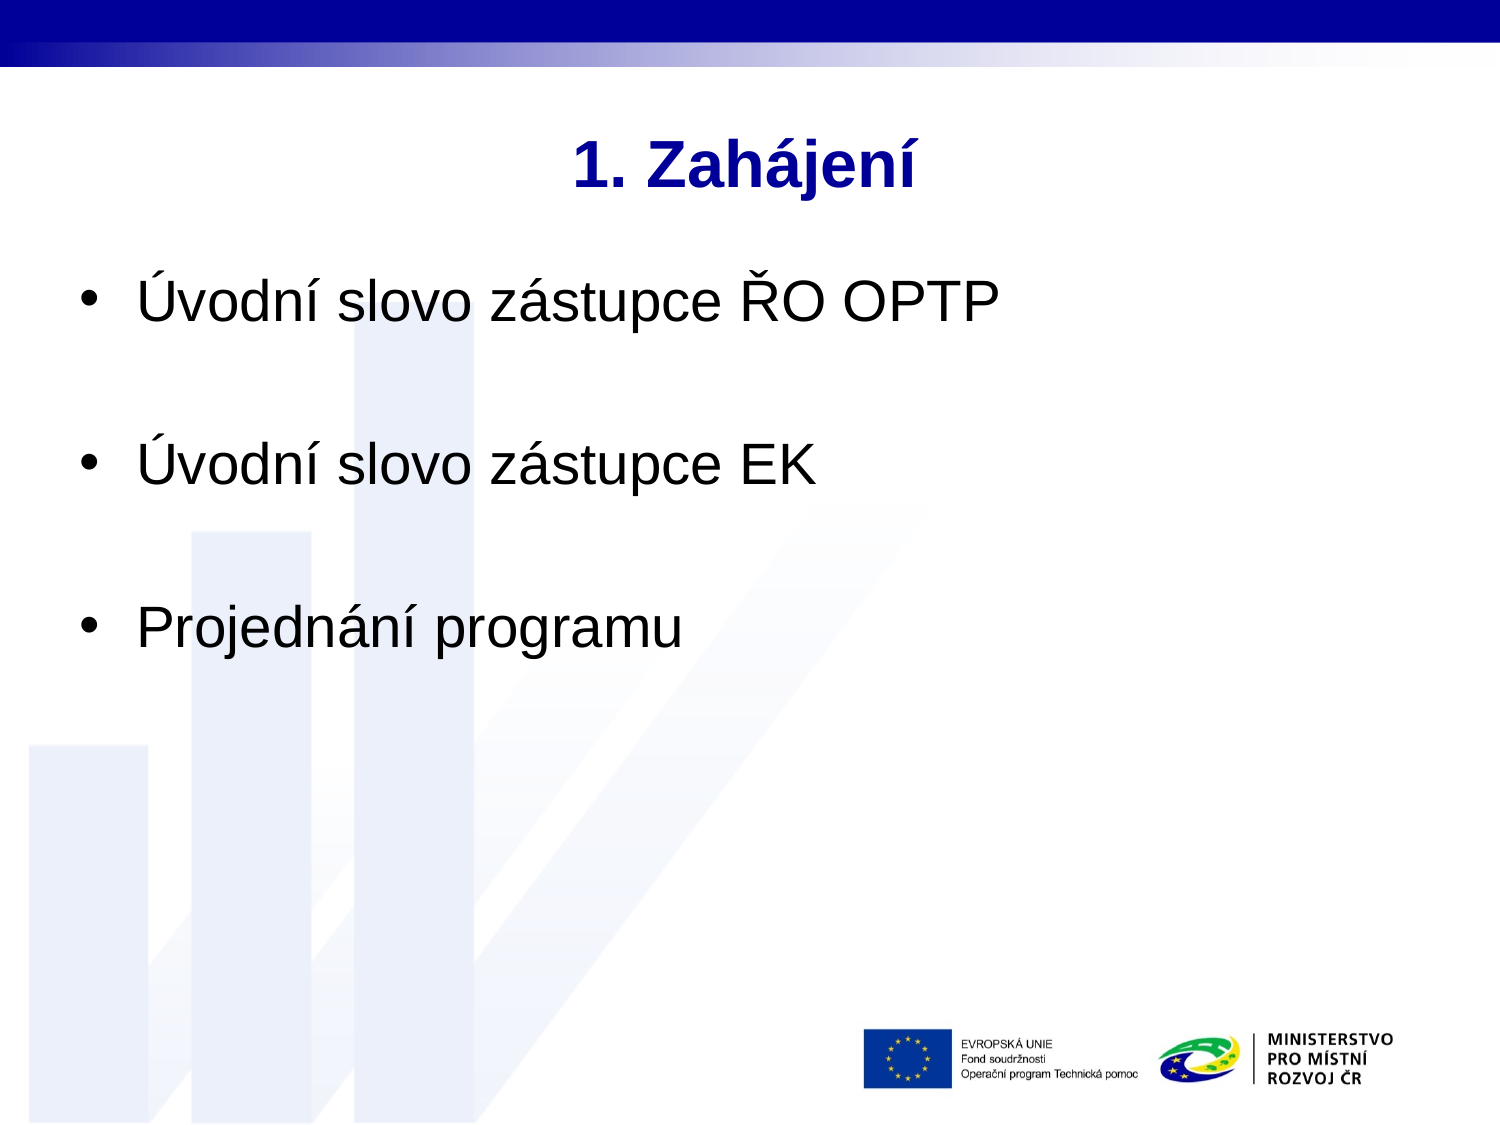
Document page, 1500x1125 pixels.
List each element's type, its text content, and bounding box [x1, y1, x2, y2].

list Úvodní slovo zástupce ŘO OPTP Úvodní slovo zástupce EK Projednání programu [64, 255, 1425, 1012]
title 1. Zahájení [64, 113, 1425, 197]
picture [29, 302, 1412, 1125]
